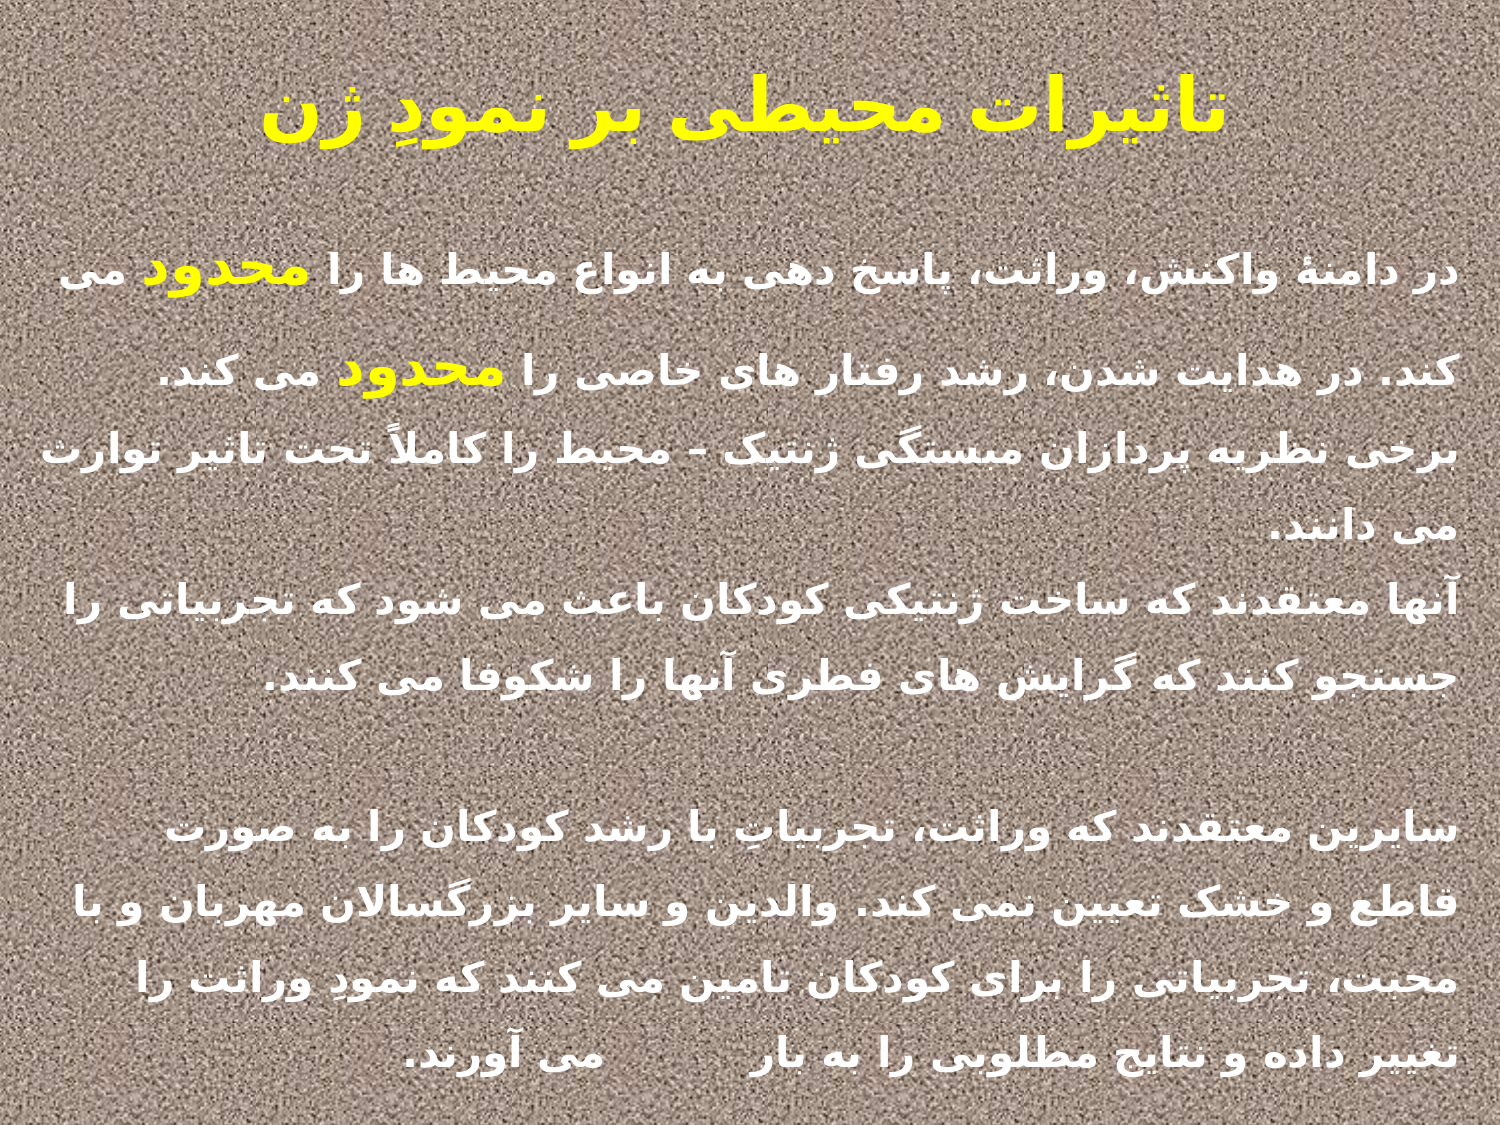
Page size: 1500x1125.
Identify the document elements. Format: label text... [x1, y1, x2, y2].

list در دامنۀ واکنش، وراثت، پاسخ دهی به انواع محیط ها را محدود می کند. در هدایت شدن، رشد رفتار های خاصی را محدود می کند. برخی نظریه پردازان مبستگی ژنتیک – محیط را کاملاً تحت تاثیر توارث می دانند. آنها معتقدند که ساخت ژنتیکی کودکان باعث می شود که تجربیاتی را جستجو کنند که گرایش های فطری آنها را شکوفا می کنند. سایرین معتقدند که وراثت، تجربیاتِ با رشد کودکان را به صورت قاطع و خشک تعیین نمی کند. والدین و سایر بزرگسالان مهربان و با محبت، تجربیاتی را برای کودکان تامین می کنند که نمودِ وراثت را تغییر داده و نتایج مطلوبی را به بار می آورند. [24, 187, 1475, 1100]
title تاثیرات محیطی بر نمودِ ژن [75, 37, 1425, 155]
picture [0, 0, 1500, 1125]
footer www.modirkade.ir [212, 1050, 904, 1095]
slide_number 59 [1417, 1068, 1494, 1114]
